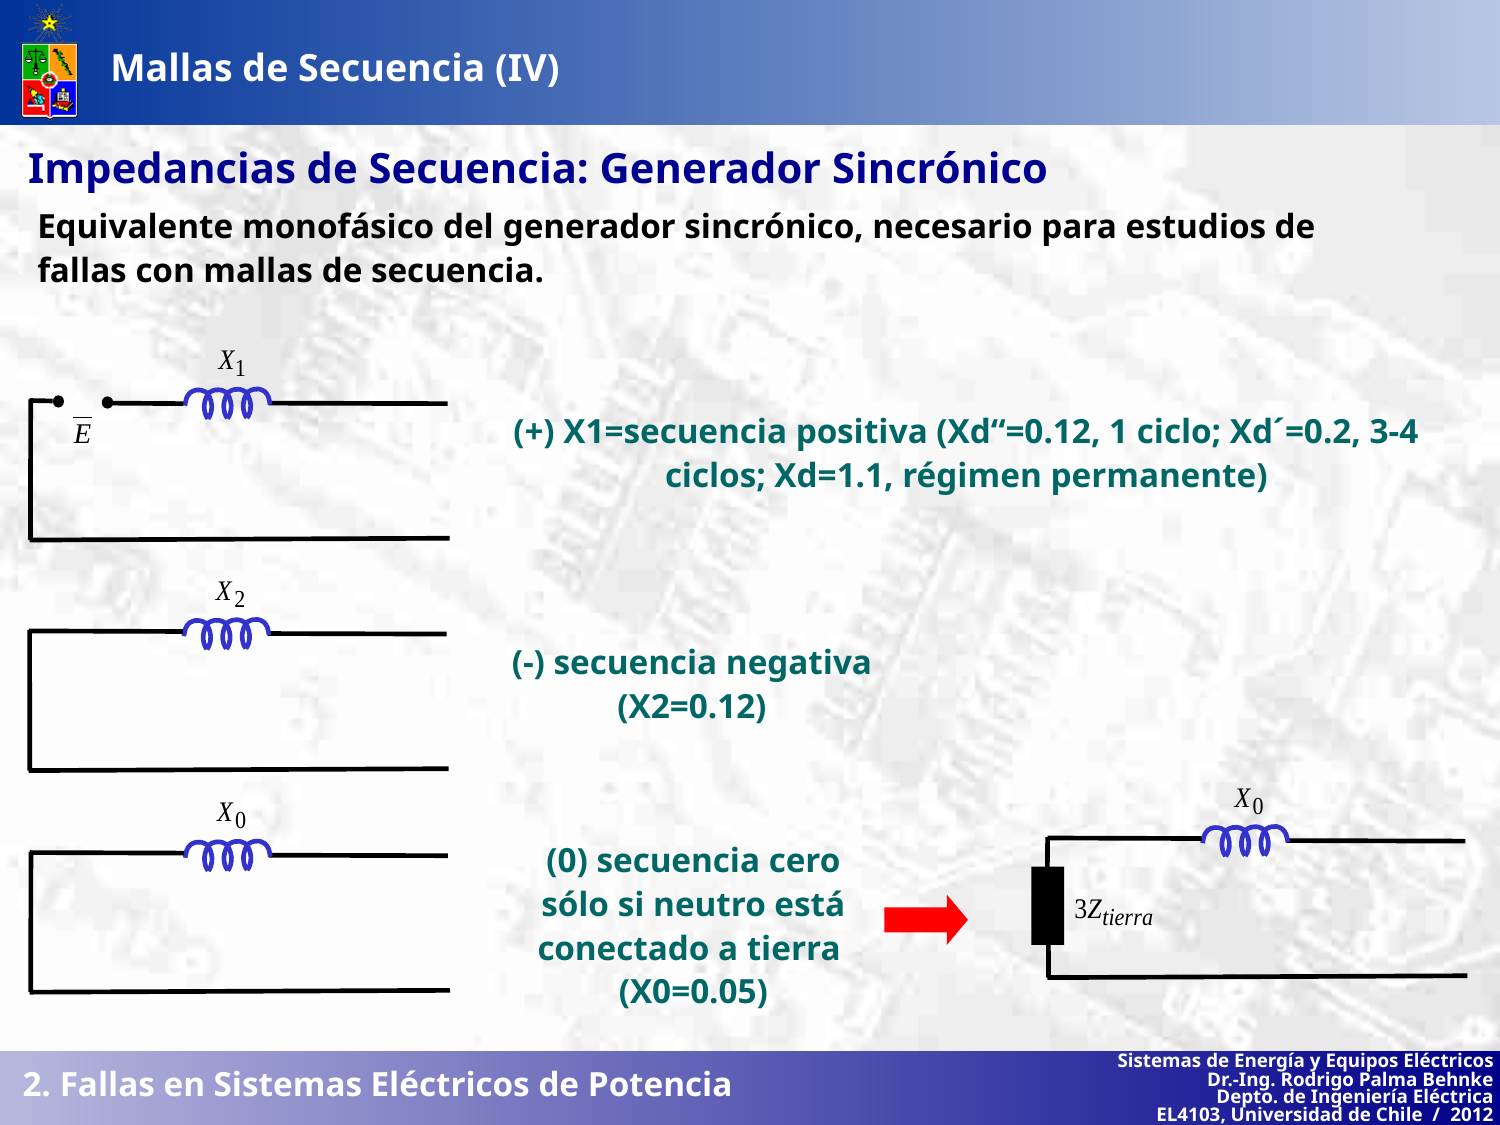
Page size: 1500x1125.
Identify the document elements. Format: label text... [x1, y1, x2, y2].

text_box [884, 894, 968, 945]
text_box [69, 412, 109, 459]
text_box [1031, 866, 1065, 945]
text_box [101, 396, 114, 409]
text_box Mallas de Secuencia (IV) [95, 36, 1365, 97]
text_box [1229, 780, 1269, 820]
text_box Impedancias de Secuencia: Generador Sincrónico [13, 143, 1064, 235]
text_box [210, 620, 242, 678]
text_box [1071, 891, 1158, 931]
picture [0, 125, 1500, 1051]
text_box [210, 573, 250, 613]
text_box 2. Fallas en Sistemas Eléctricos de Potencia [7, 1063, 1278, 1111]
text_box (+) X1=secuencia positiva (Xd“=0.12, 1 ciclo; Xd´=0.2, 3-4 ciclos; Xd=1.1, régimen permanente) [452, 398, 1482, 502]
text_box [212, 389, 243, 447]
text_box (0) secuencia cero sólo si neutro está conectado a tierra (X0=0.05) [471, 827, 916, 1018]
text_box (-) secuencia negativa (X2=0.12) [470, 629, 915, 733]
text_box [52, 395, 65, 408]
text_box Equivalente monofásico del generador sincrónico, necesario para estudios de fallas con mallas de secuencia. [22, 193, 1500, 297]
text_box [213, 342, 249, 382]
picture [10, 0, 89, 124]
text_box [212, 841, 244, 899]
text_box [1229, 827, 1261, 885]
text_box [211, 795, 251, 835]
